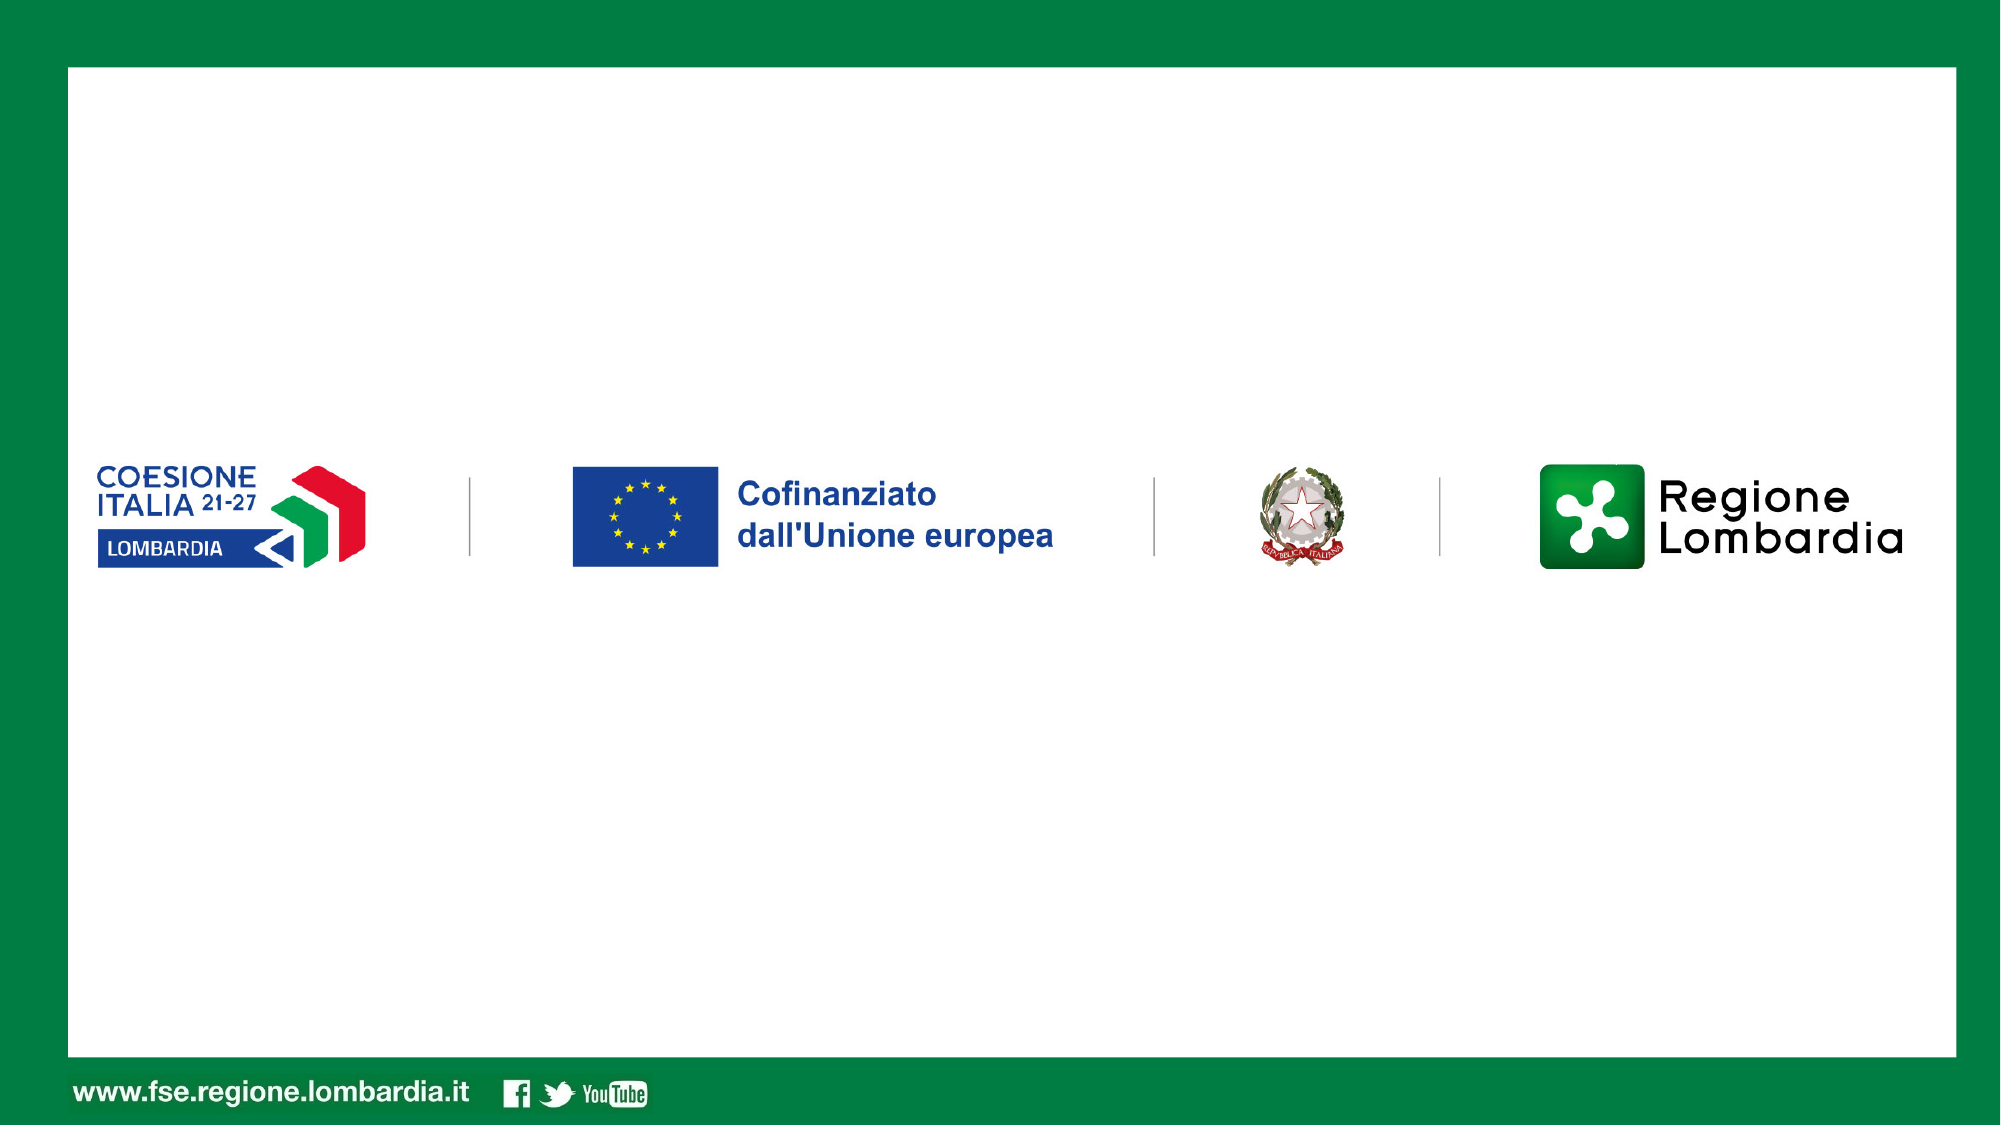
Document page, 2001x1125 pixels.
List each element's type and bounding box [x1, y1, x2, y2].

picture [76, 441, 1924, 593]
picture [67, 1073, 653, 1114]
